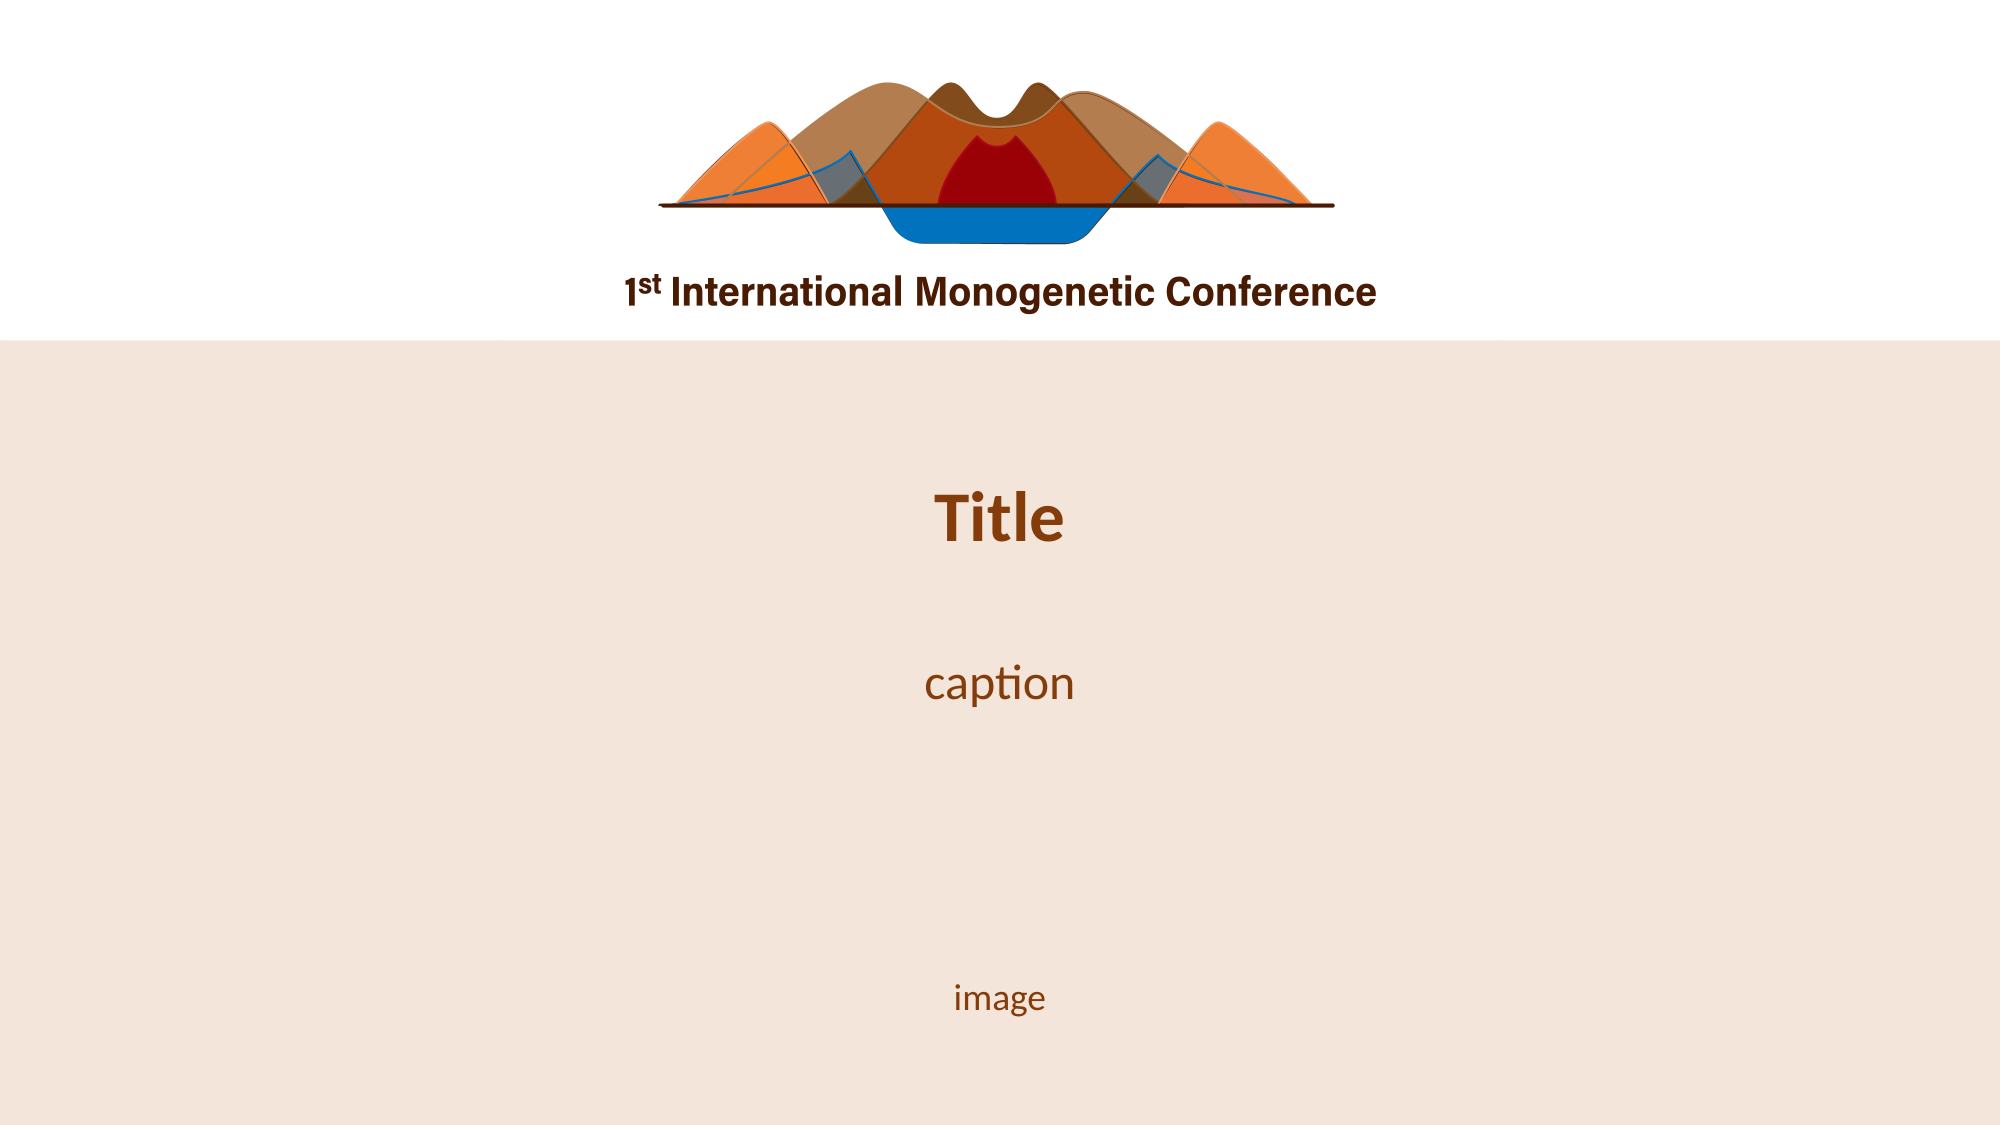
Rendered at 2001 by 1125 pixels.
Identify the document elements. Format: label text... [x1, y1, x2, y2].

text_box [0, 339, 2000, 1125]
text_box image [249, 970, 1750, 1102]
picture [0, 0, 2001, 1125]
subtitle caption [249, 648, 1750, 780]
title Title [249, 471, 1750, 564]
